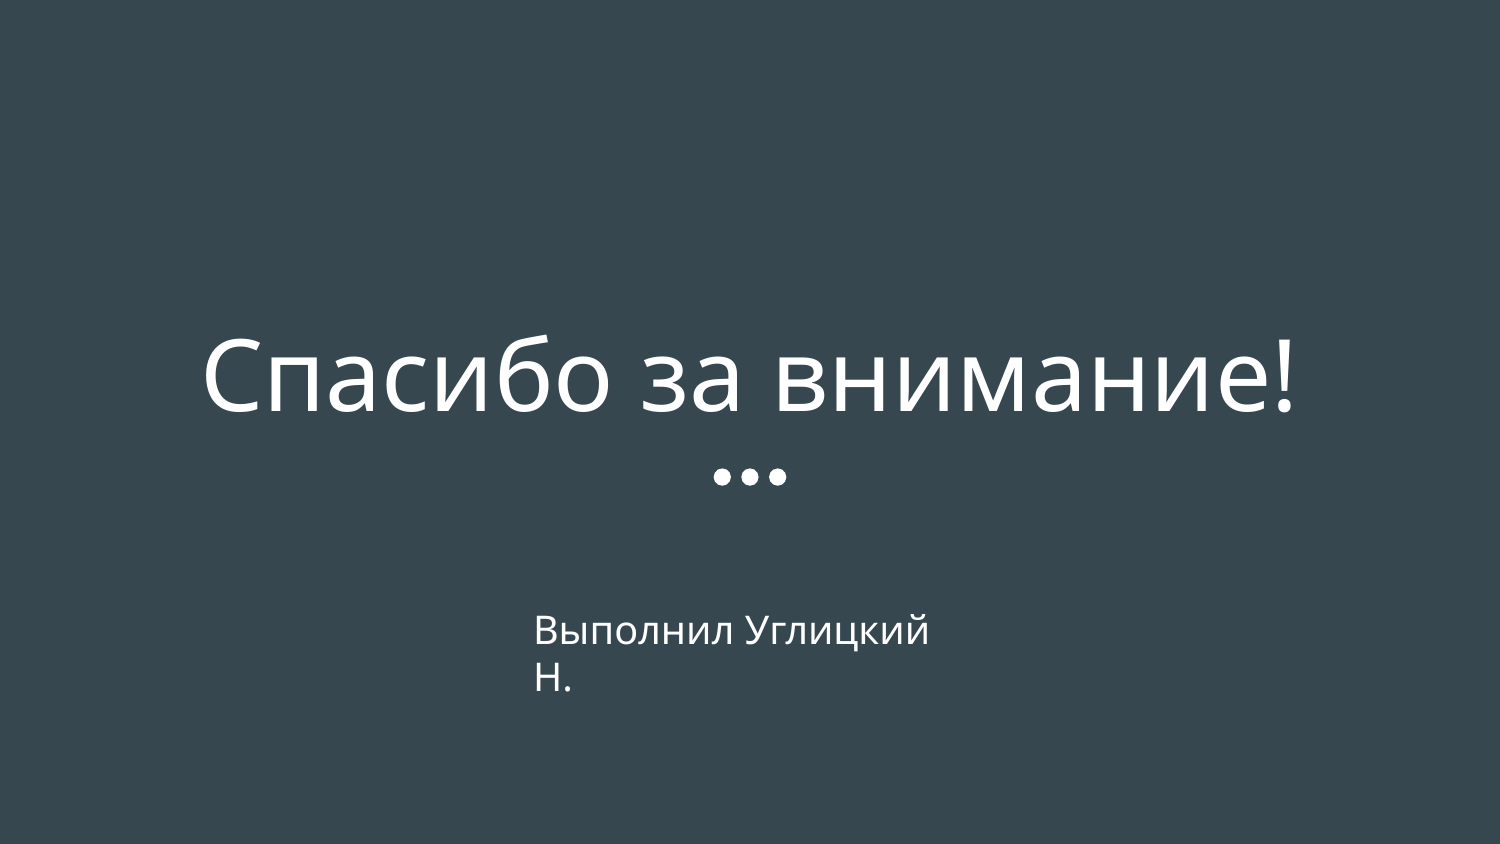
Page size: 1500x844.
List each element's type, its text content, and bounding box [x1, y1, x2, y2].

text_box Выполнил Углицкий Н. [518, 589, 982, 709]
title Спасибо за внимание! [110, 162, 1390, 447]
subtitle [110, 520, 1390, 651]
